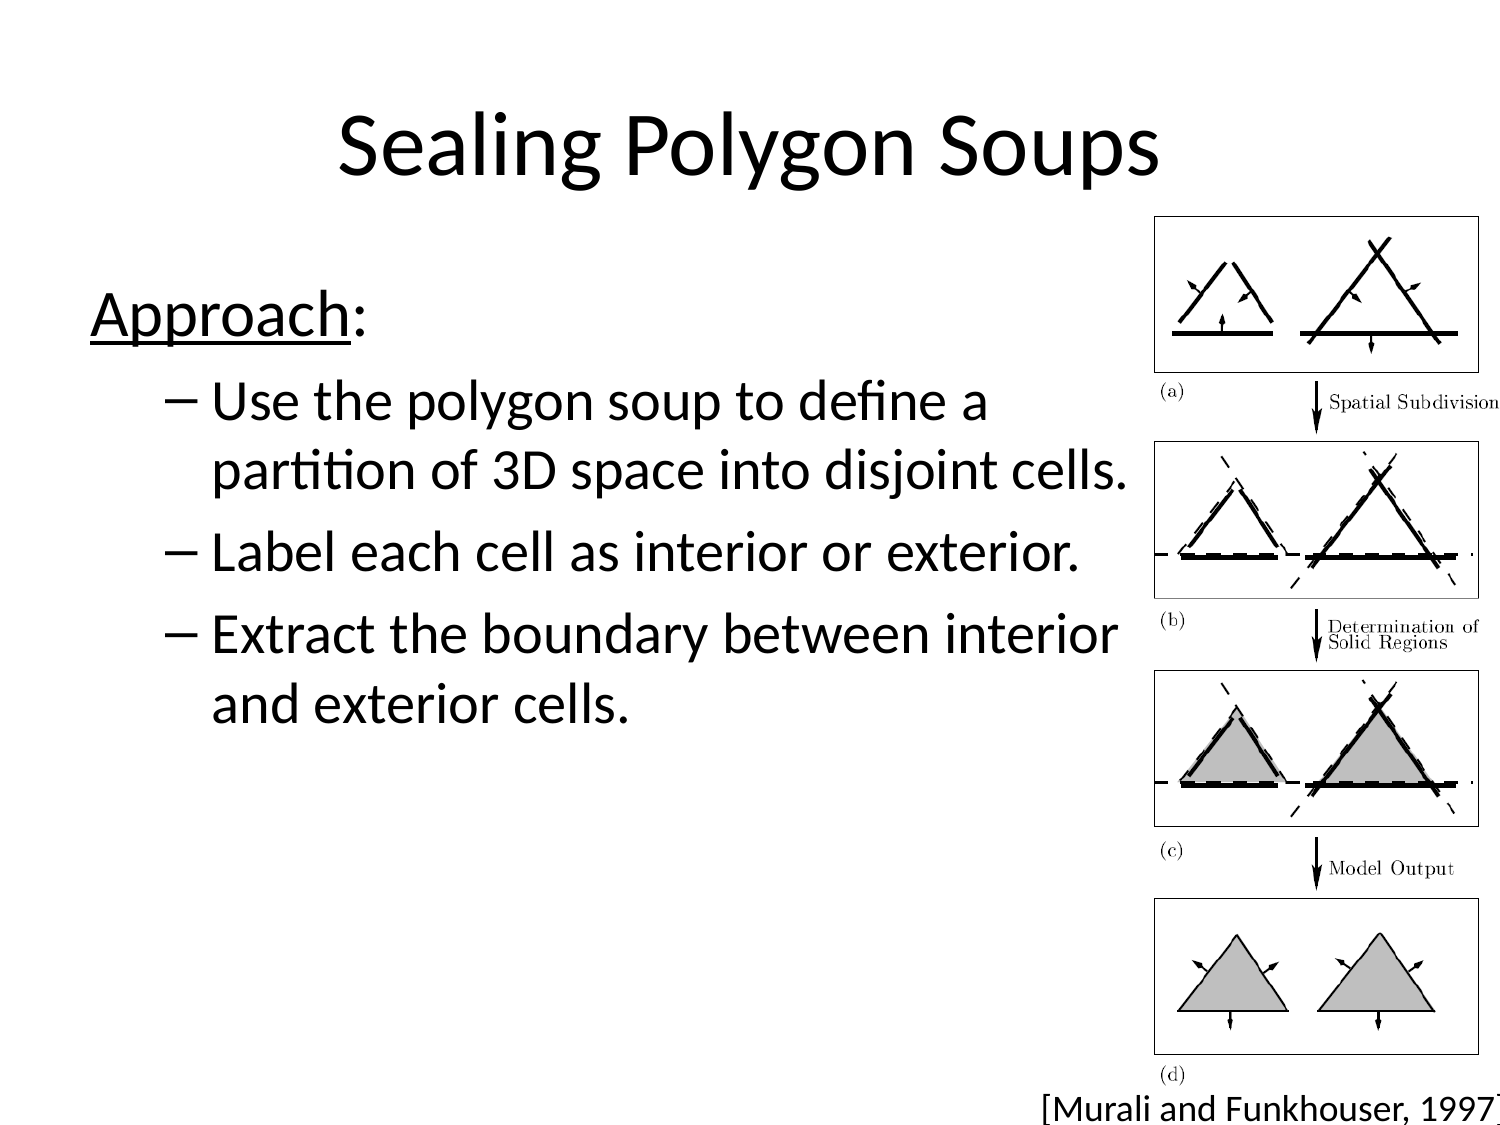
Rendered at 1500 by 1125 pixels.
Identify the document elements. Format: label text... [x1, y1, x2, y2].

picture [1149, 212, 1500, 1088]
list Approach: Use the polygon soup to define a partition of 3D space into disjoint cells. Label each cell as interior or exterior. Extract the boundary between interior and exterior cells. [75, 262, 1144, 1005]
title Sealing Polygon Soups [75, 45, 1425, 233]
text_box [Murali and Funkhouser, 1997] [1025, 1076, 1500, 1125]
